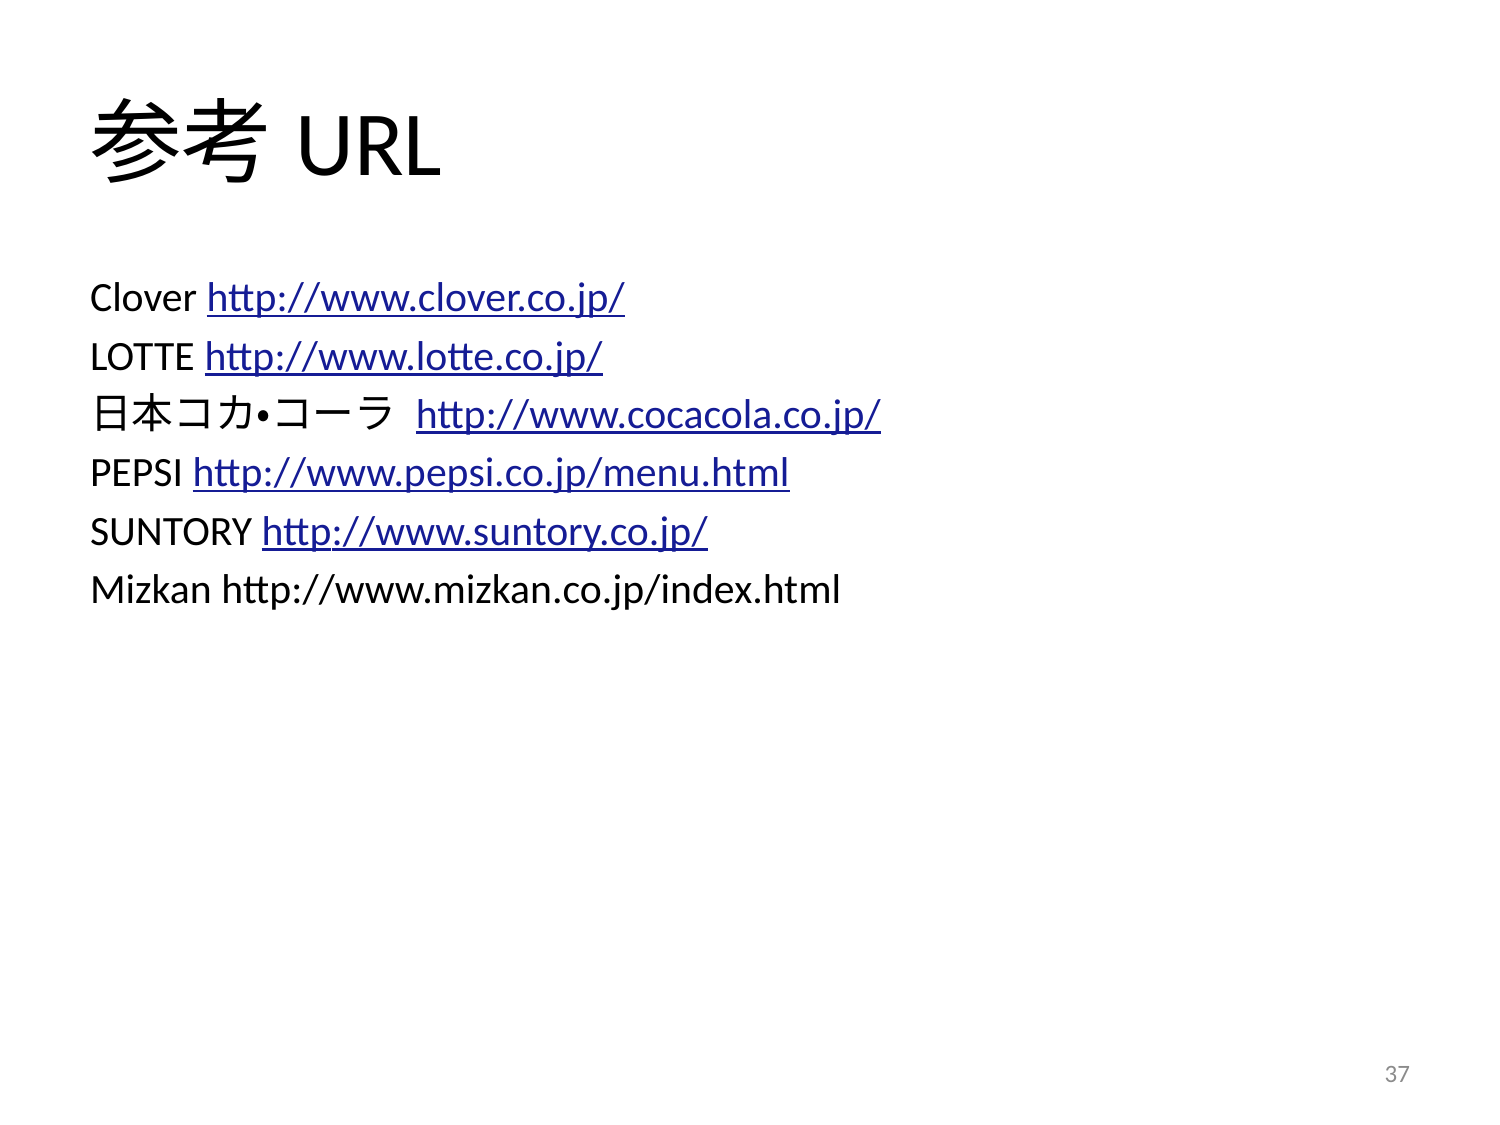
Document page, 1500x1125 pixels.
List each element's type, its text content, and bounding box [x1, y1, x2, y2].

slide_number 37 [1074, 1042, 1425, 1103]
title 参考URL [75, 45, 1425, 233]
list Clover http://www.clover.co.jp/ LOTTE http://www.lotte.co.jp/ 日本コカ・コーラ http://www.cocacola.co.jp/ PEPSI http://www.pepsi.co.jp/menu.html SUNTORY http://www.suntory.co.jp/ Mizkan http://www.mizkan.co.jp/index.html [75, 262, 1425, 1005]
